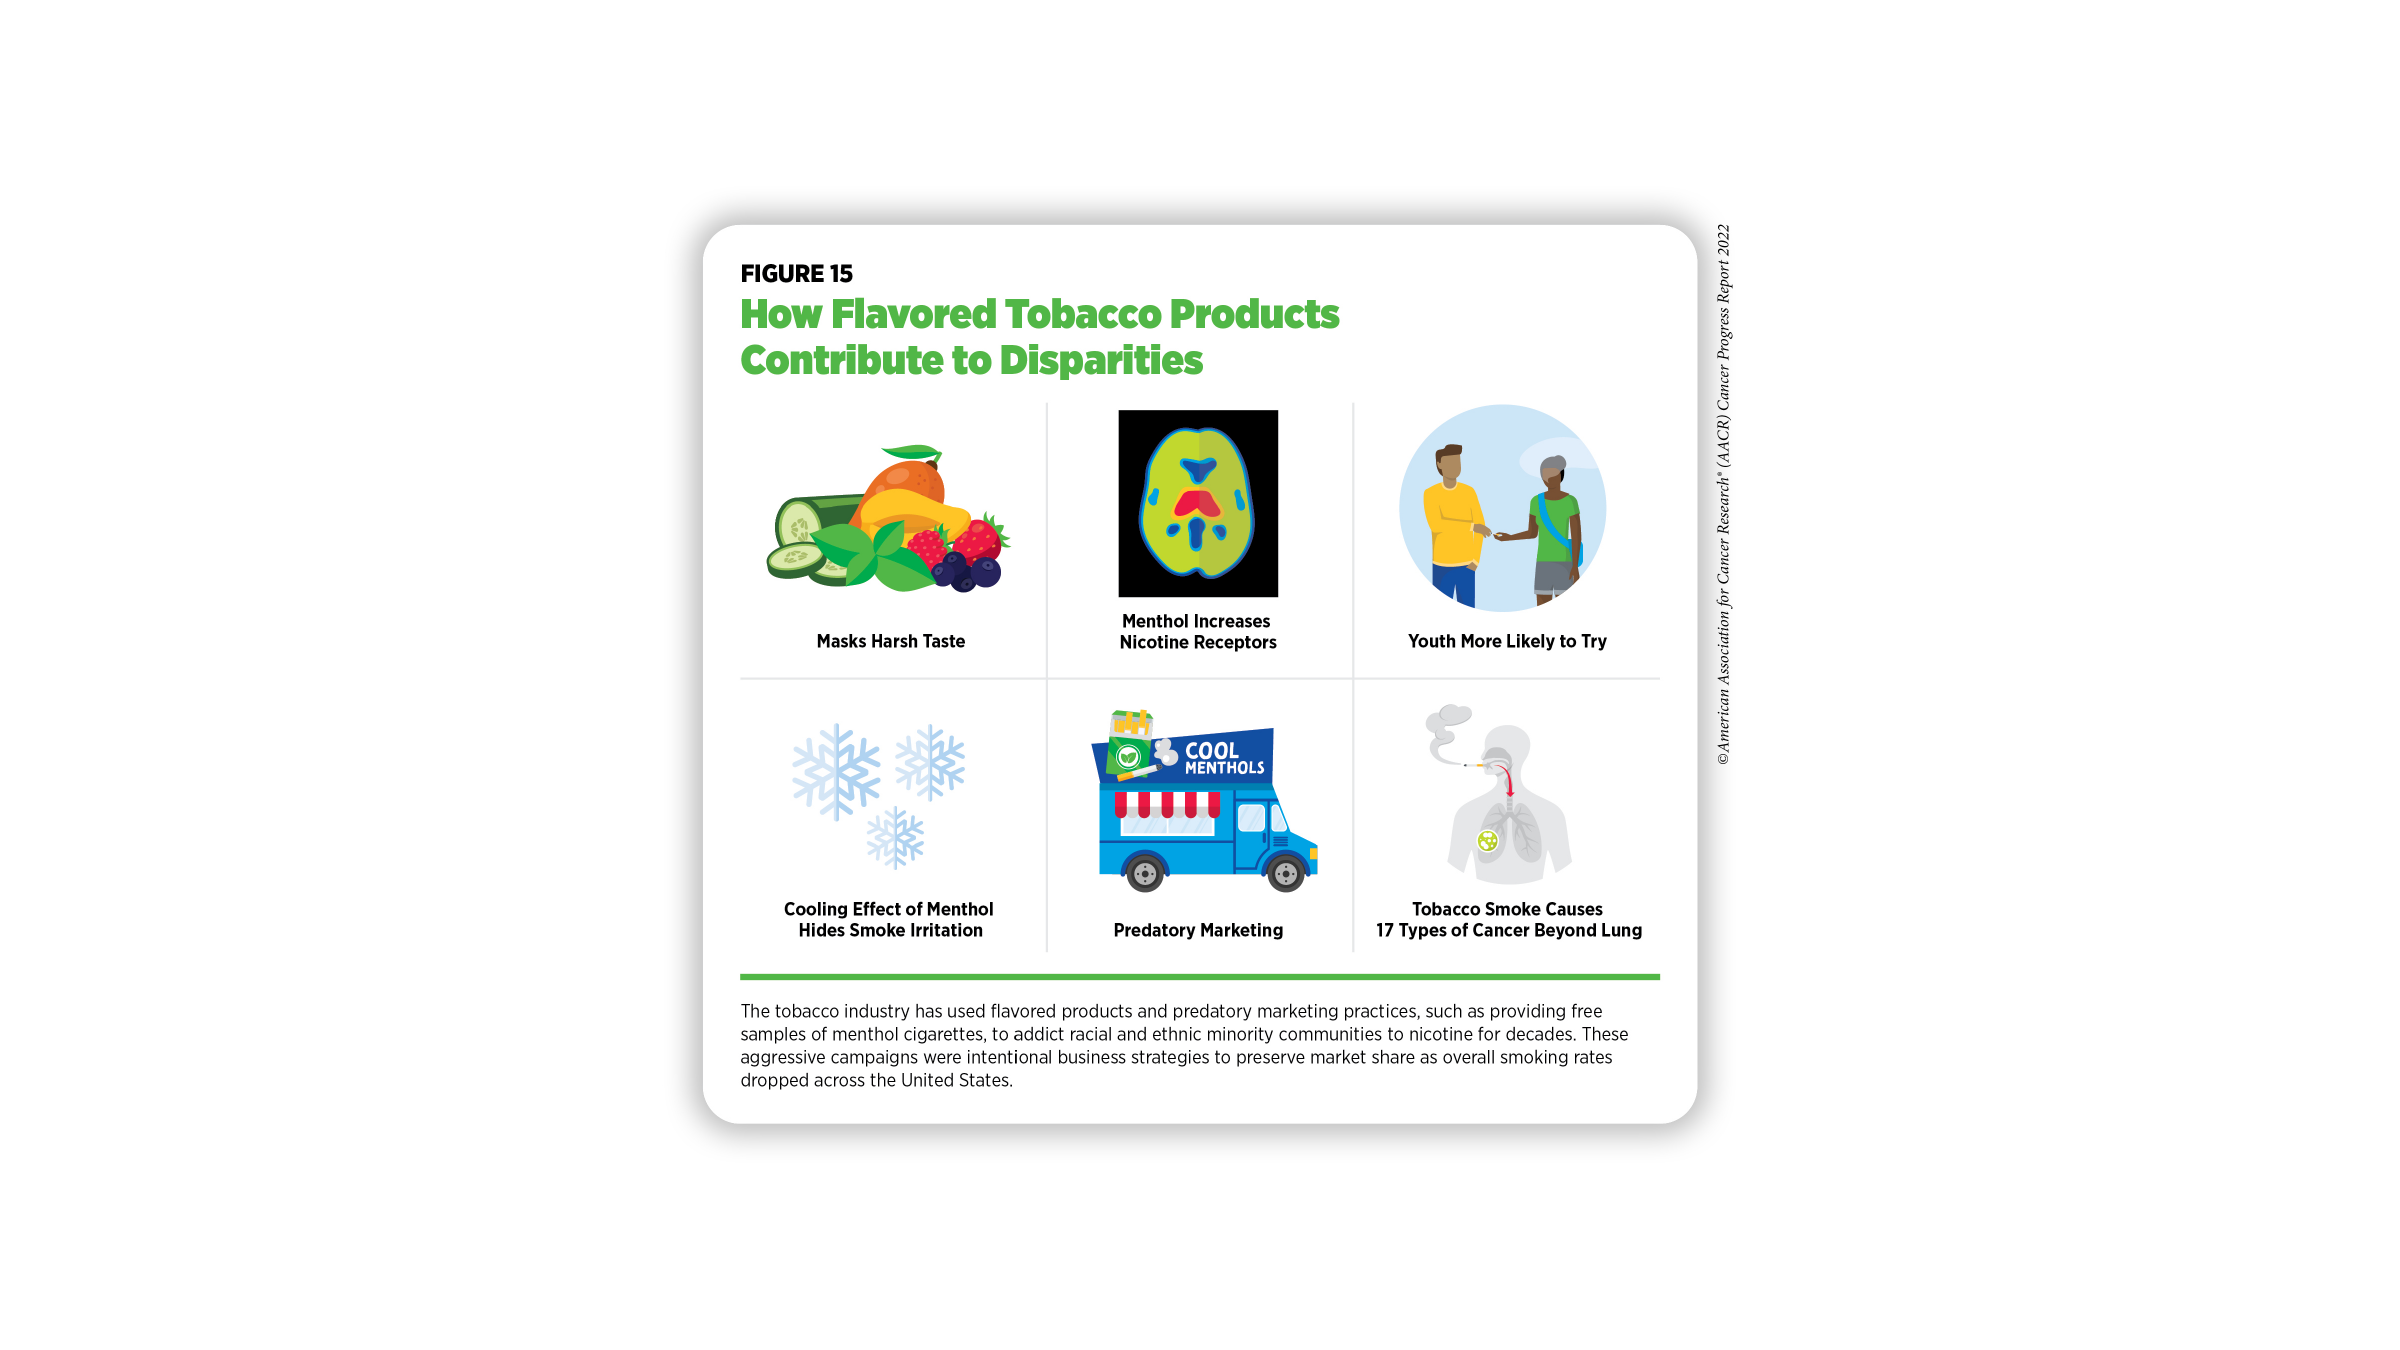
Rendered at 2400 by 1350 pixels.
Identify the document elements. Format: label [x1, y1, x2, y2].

picture [646, 168, 1754, 1182]
